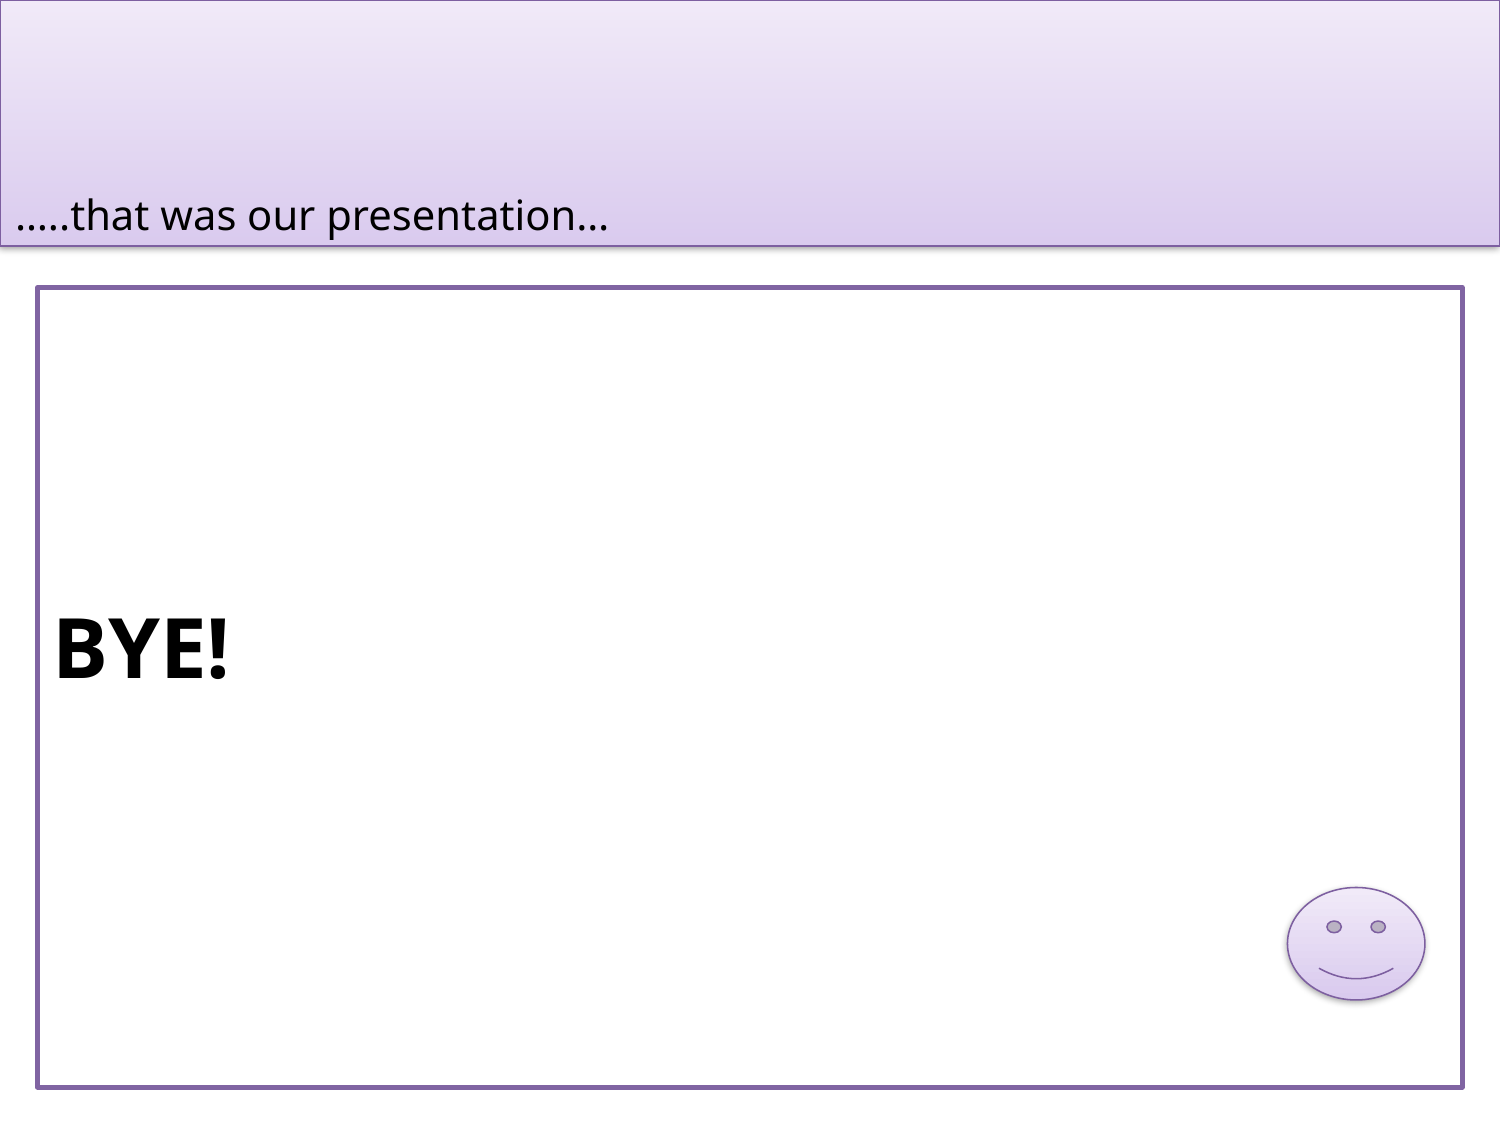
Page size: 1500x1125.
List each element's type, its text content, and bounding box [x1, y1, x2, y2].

list …..that was our presentation… [0, 0, 1500, 247]
text_box [1286, 886, 1426, 1001]
title BYE! [35, 285, 1465, 1090]
